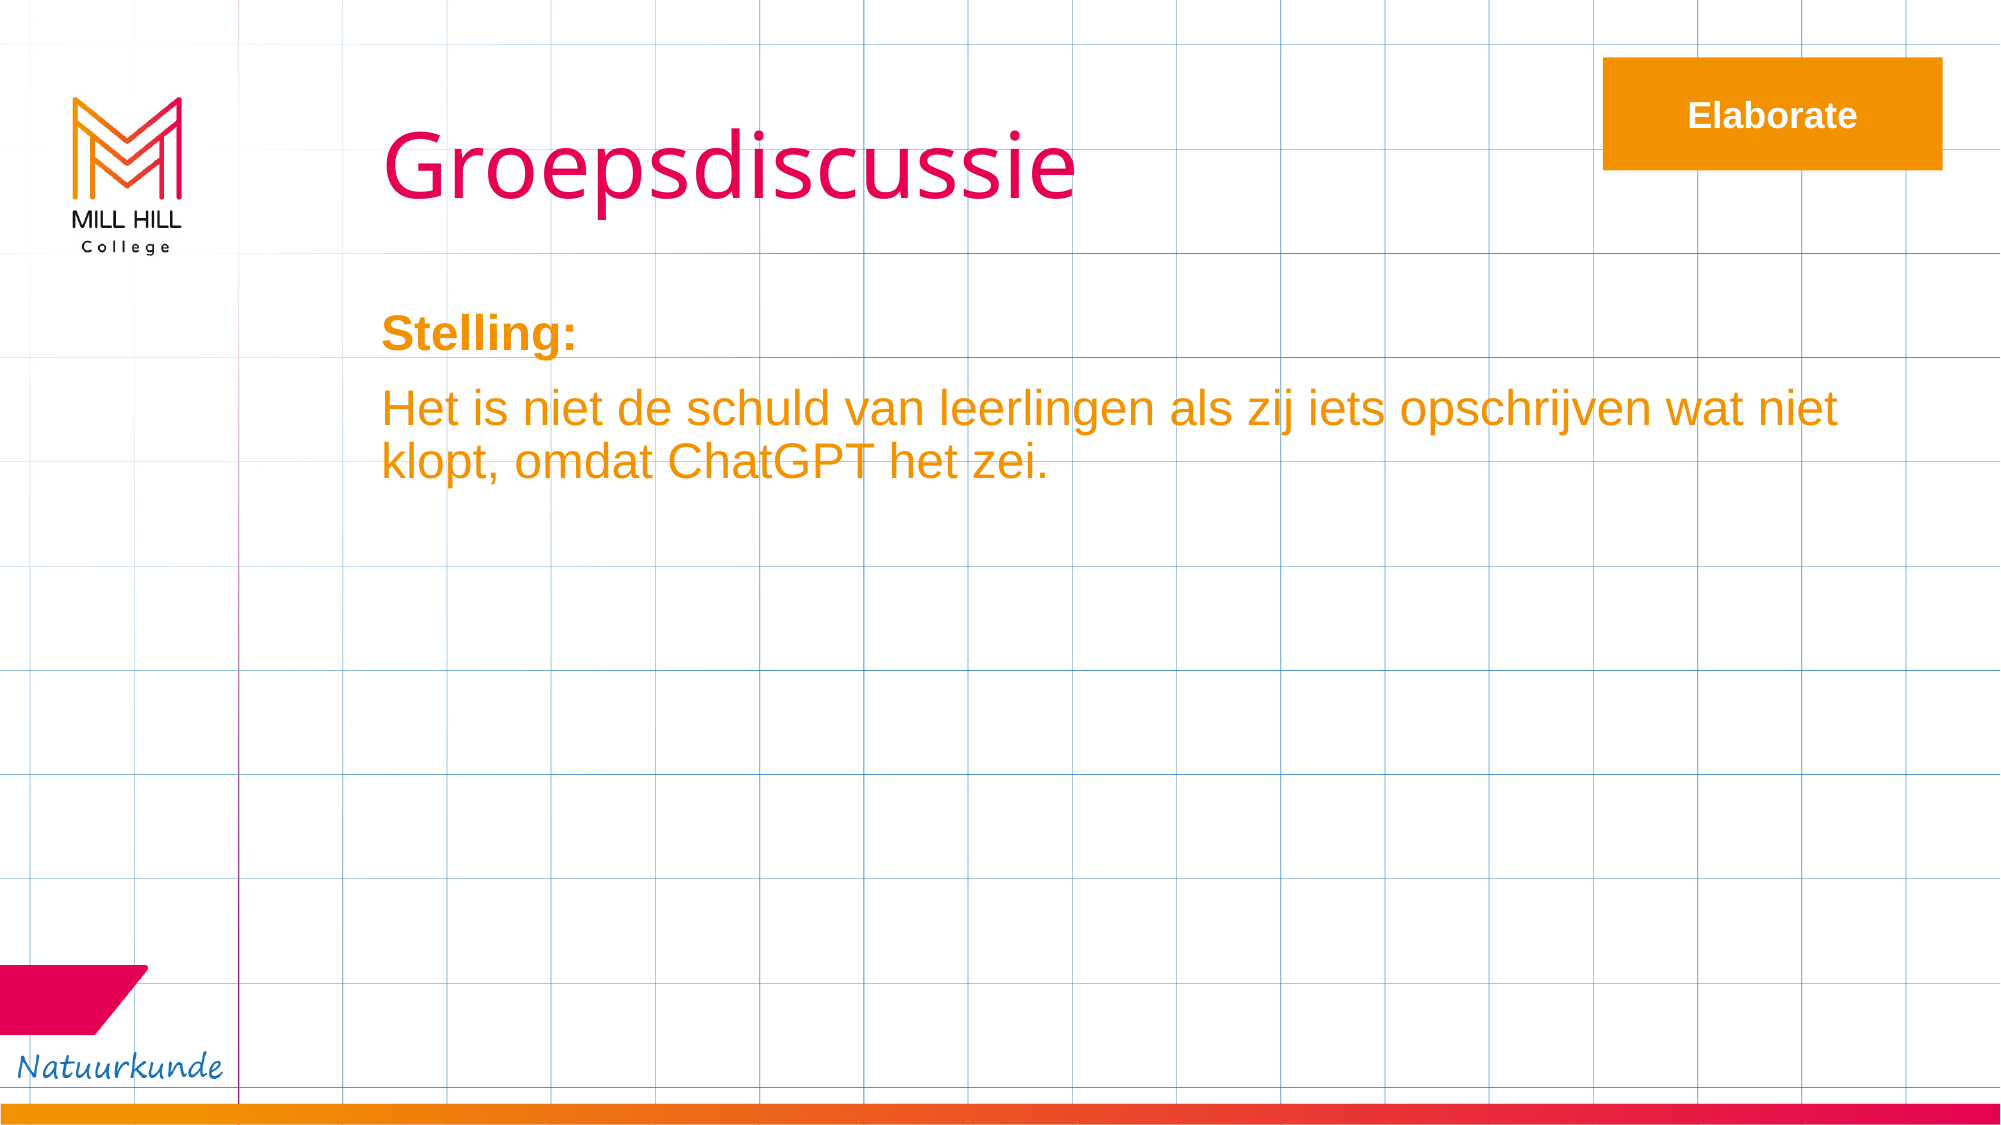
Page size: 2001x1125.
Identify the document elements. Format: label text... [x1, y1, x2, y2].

text_box Elaborate [1598, 53, 1947, 175]
list Stelling: Het is niet de schuld van leerlingen als zij iets opschrijven wat niet klopt, omdat ChatGPT het zei. [366, 299, 1884, 1014]
title Groepsdiscussie [366, 59, 1884, 278]
picture [0, 0, 2001, 1125]
